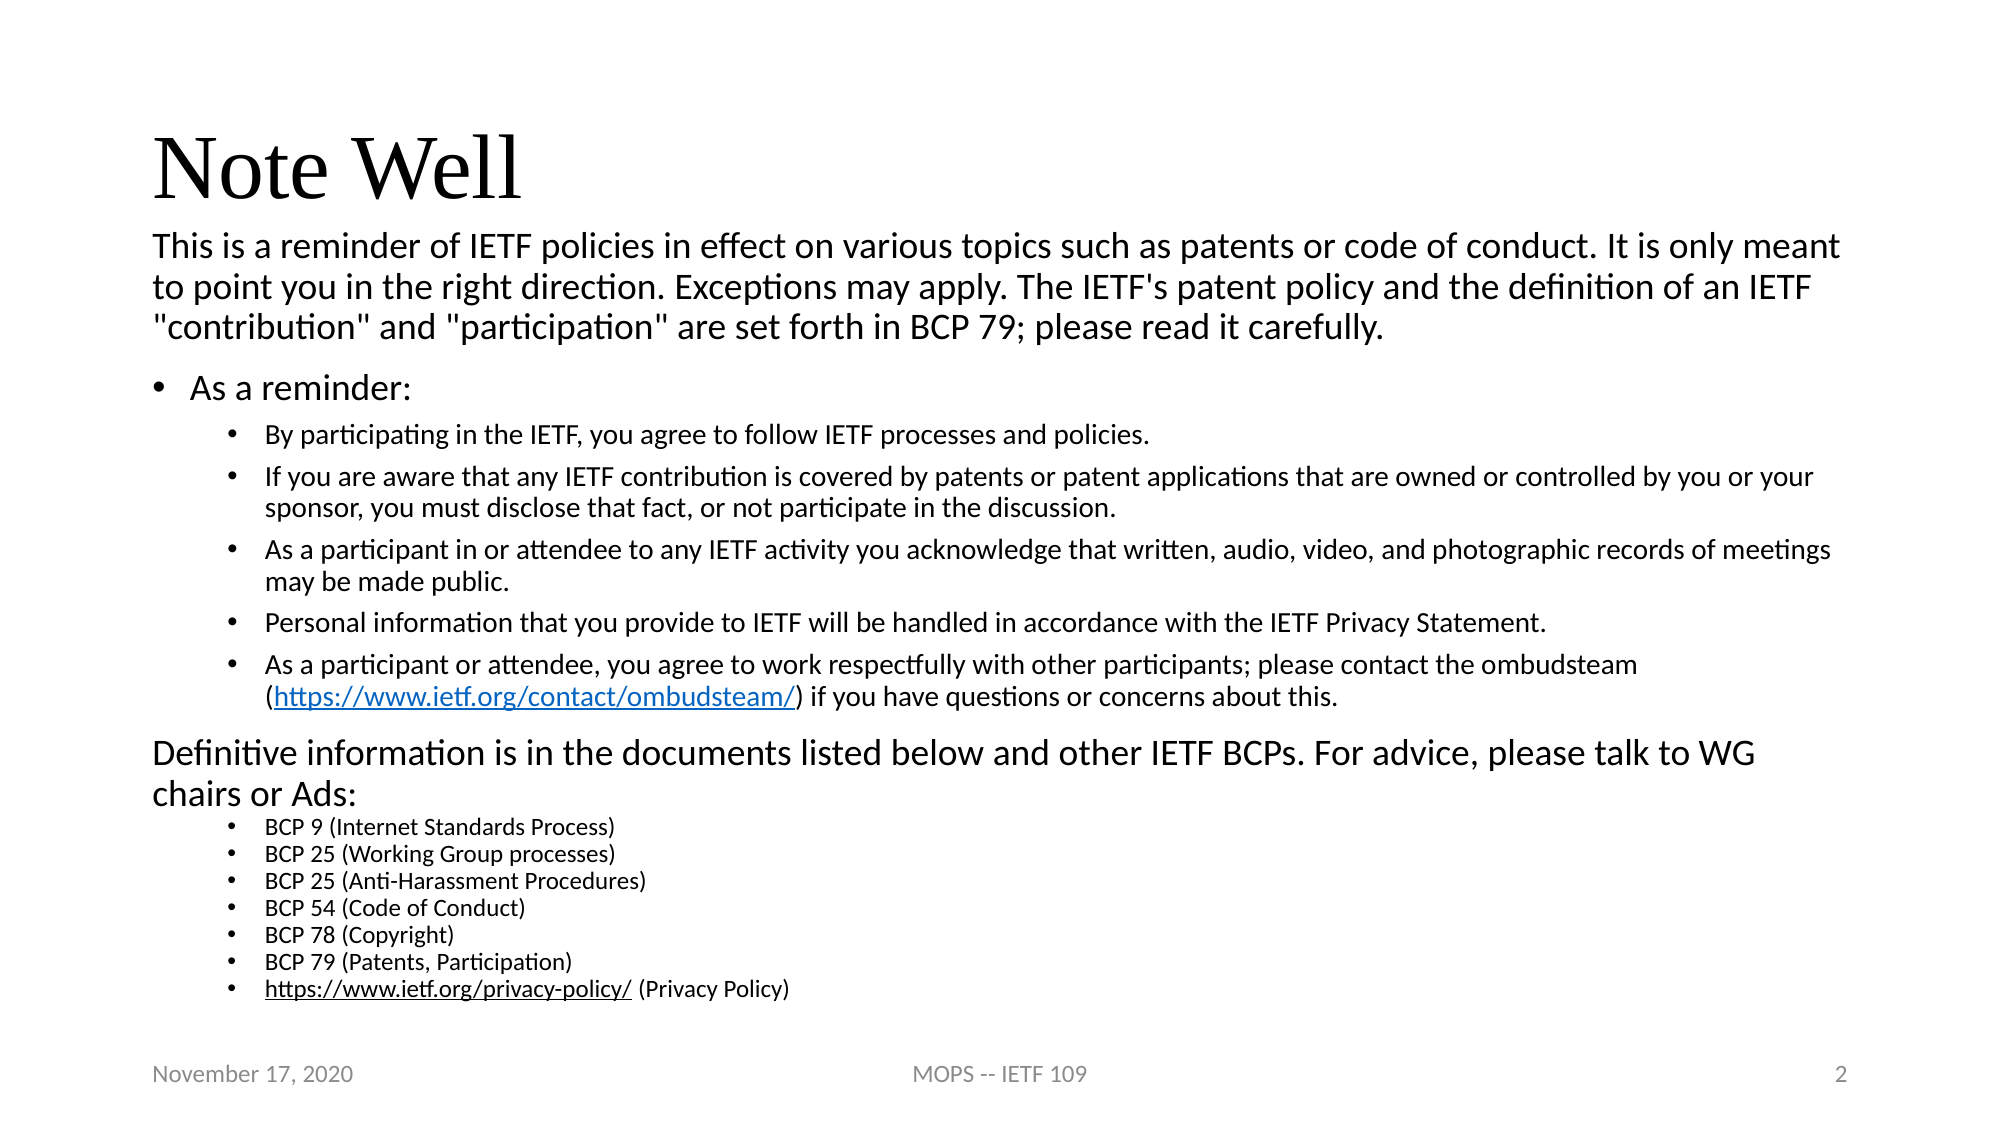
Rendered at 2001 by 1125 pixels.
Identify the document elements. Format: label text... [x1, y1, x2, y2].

footer MOPS -- IETF 109 [662, 1042, 1338, 1103]
title Note Well [137, 59, 1863, 218]
slide_number 2 [1412, 1042, 1863, 1103]
list This is a reminder of IETF policies in effect on various topics such as patents or code of conduct. It is only meant to point you in the right direction. Exceptions may apply. The IETF's patent policy and the definition of an IETF "contribution" and "participation" are set forth in BCP 79; please read it carefully. As a reminder: By participating in the IETF, you agree to follow IETF processes and policies. If you are aware that any IETF contribution is covered by patents or patent applications that are owned or controlled by you or your sponsor, you must disclose that fact, or not participate in the discussion. As a participant in or attendee to any IETF activity you acknowledge that written, audio, video, and photographic records of meetings may be made public. Personal information that you provide to IETF will be handled in accordance with the IETF Privacy Statement. As a participant or attendee, you agree to work respectfully with other participants; please contact the ombudsteam (https://www.ietf.org/contact/ombudsteam/) if you have questions or concerns about this. Definitive information is in the documents listed below and other IETF BCPs. For advice, please talk to WG chairs or Ads: BCP 9 (Internet Standards Process) BCP 25 (Working Group processes) BCP 25 (Anti-Harassment Procedures) BCP 54 (Code of Conduct) BCP 78 (Copyright) BCP 79 (Patents, Participation) https://www.ietf.org/privacy-policy/ (Privacy Policy) [137, 218, 1863, 1014]
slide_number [137, 1042, 588, 1103]
